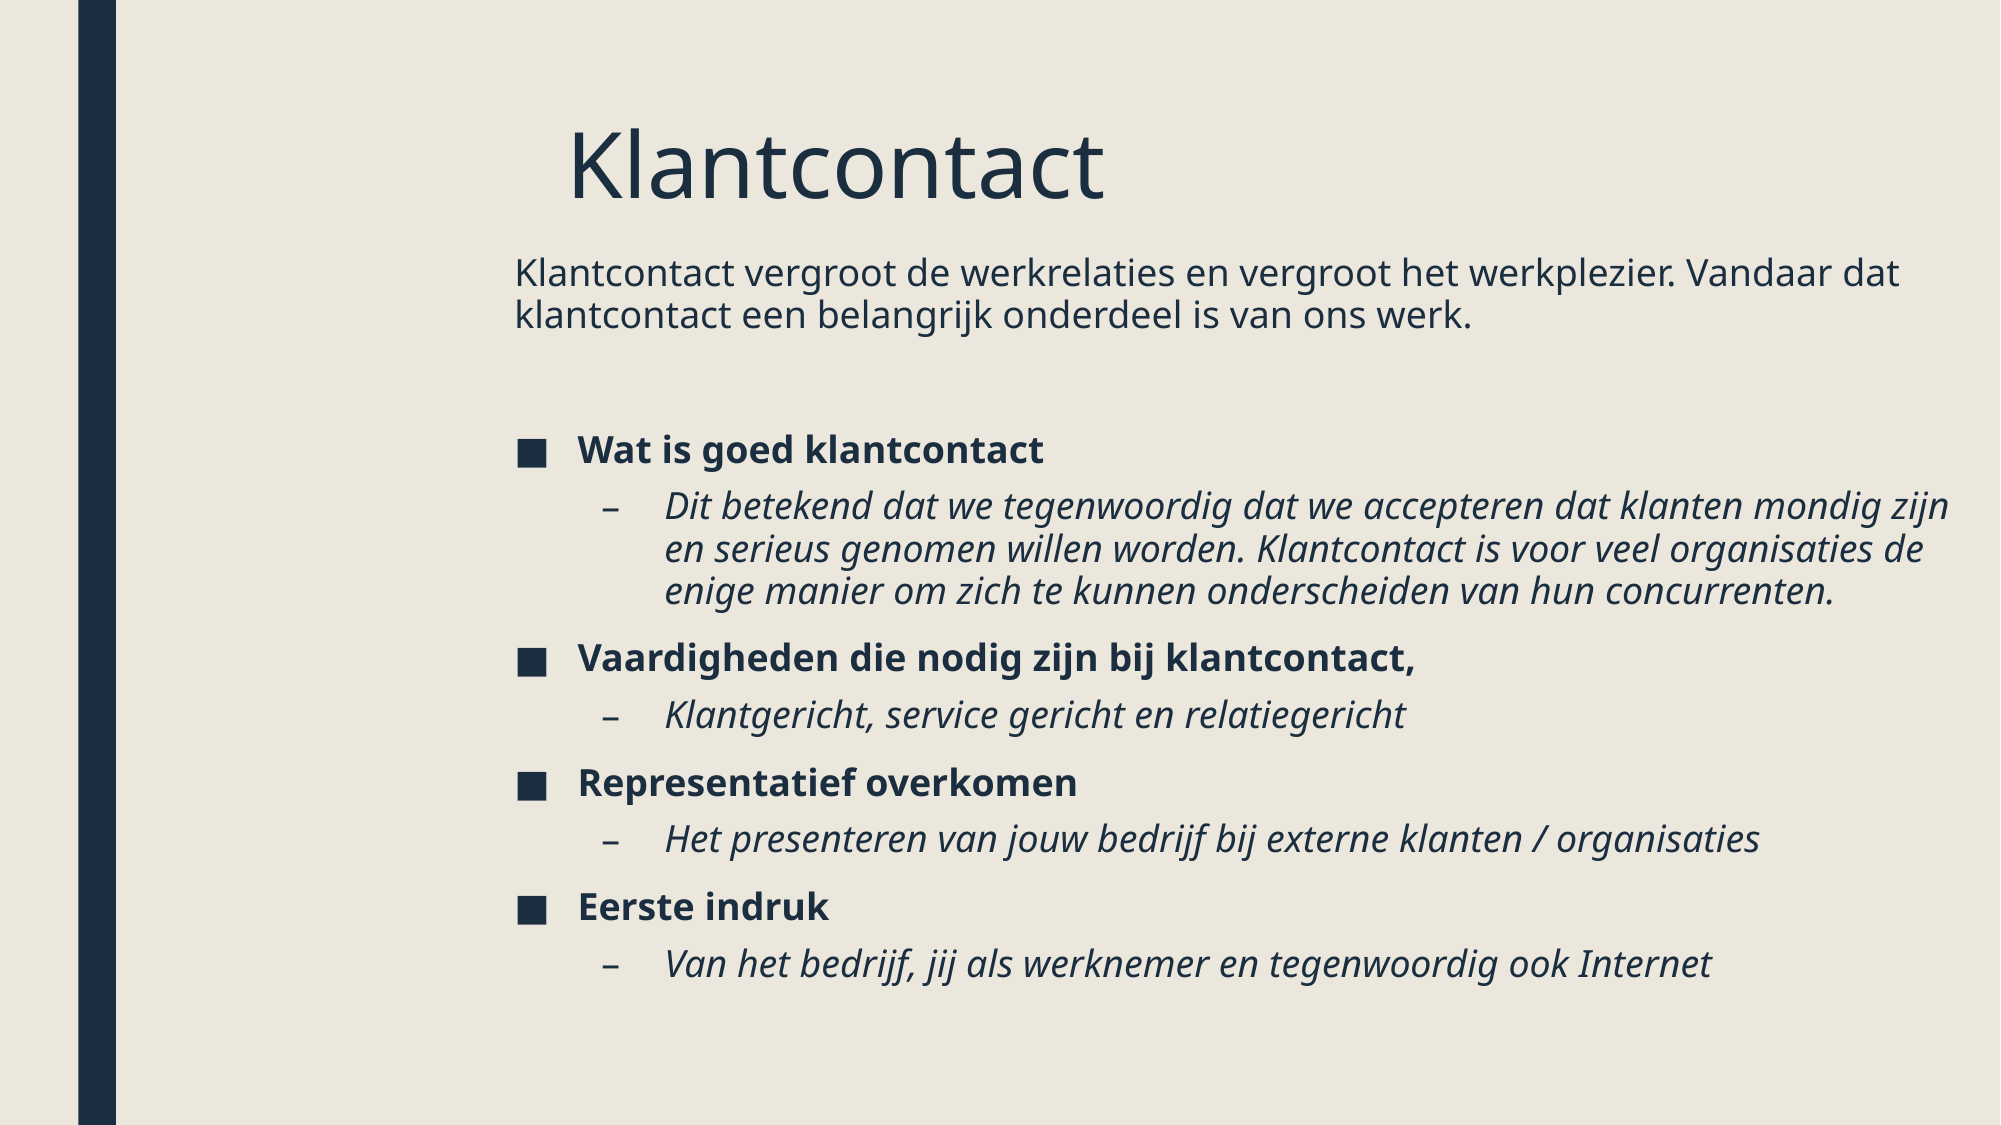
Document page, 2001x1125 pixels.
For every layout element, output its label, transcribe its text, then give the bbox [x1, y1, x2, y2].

title Klantcontact [551, 112, 1816, 244]
list Klantcontact vergroot de werkrelaties en vergroot het werkplezier. Vandaar dat klantcontact een belangrijk onderdeel is van ons werk. Wat is goed klantcontact Dit betekend dat we tegenwoordig dat we accepteren dat klanten mondig zijn en serieus genomen willen worden. Klantcontact is voor veel organisaties de enige manier om zich te kunnen onderscheiden van hun concurrenten. Vaardigheden die nodig zijn bij klantcontact, Klantgericht, service gericht en relatiegericht Representatief overkomen Het presenteren van jouw bedrijf bij externe klanten / organisaties Eerste indruk Van het bedrijf, jij als werknemer en tegenwoordig ook Internet [499, 244, 1975, 1072]
